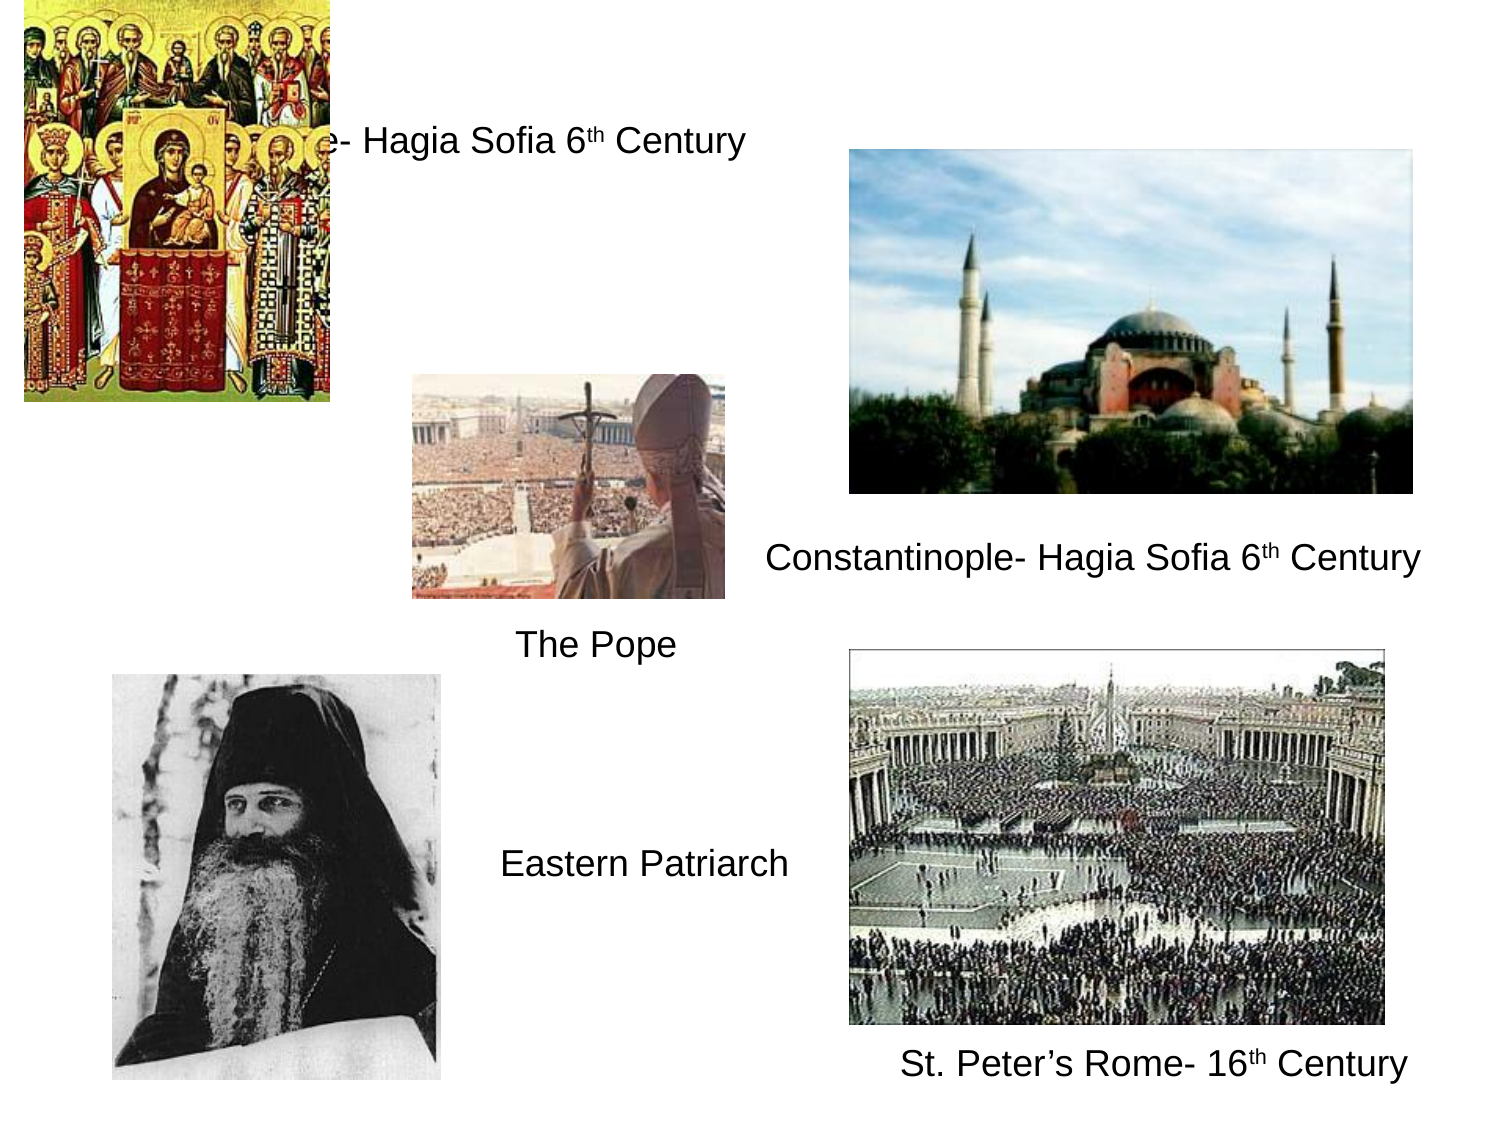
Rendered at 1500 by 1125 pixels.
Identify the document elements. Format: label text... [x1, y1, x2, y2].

text_box Eastern Patriarch [484, 830, 805, 892]
text_box The Pope [500, 612, 693, 673]
picture [849, 149, 1413, 494]
picture [849, 649, 1385, 1026]
picture [412, 374, 726, 599]
title Constantinople- Hagia Sofia 6th Century [333, 45, 1425, 233]
picture [24, 0, 330, 402]
picture [112, 674, 441, 1080]
text_box St. Peter’s Rome- 16th Century [884, 1030, 1426, 1092]
text_box Constantinople- Hagia Sofia 6th Century [750, 525, 1441, 586]
